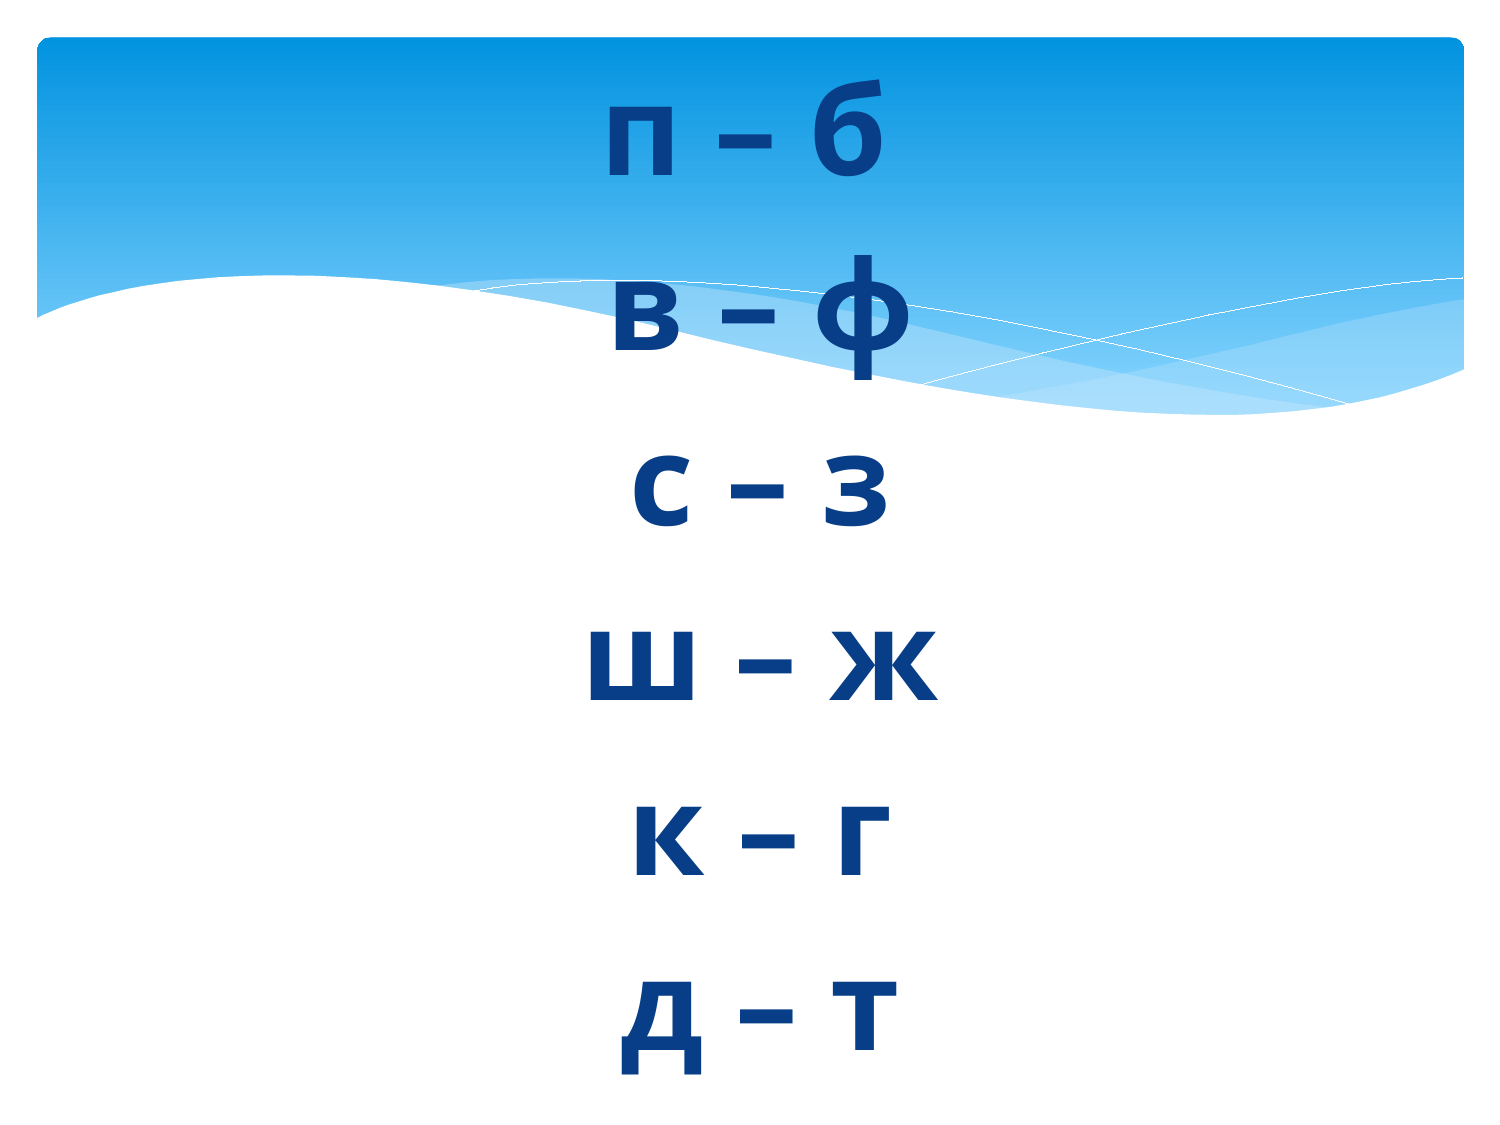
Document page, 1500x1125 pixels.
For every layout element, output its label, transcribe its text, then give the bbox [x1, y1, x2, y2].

list п – б в – ф с – з ш – ж к – г д – т [53, 42, 1436, 1047]
